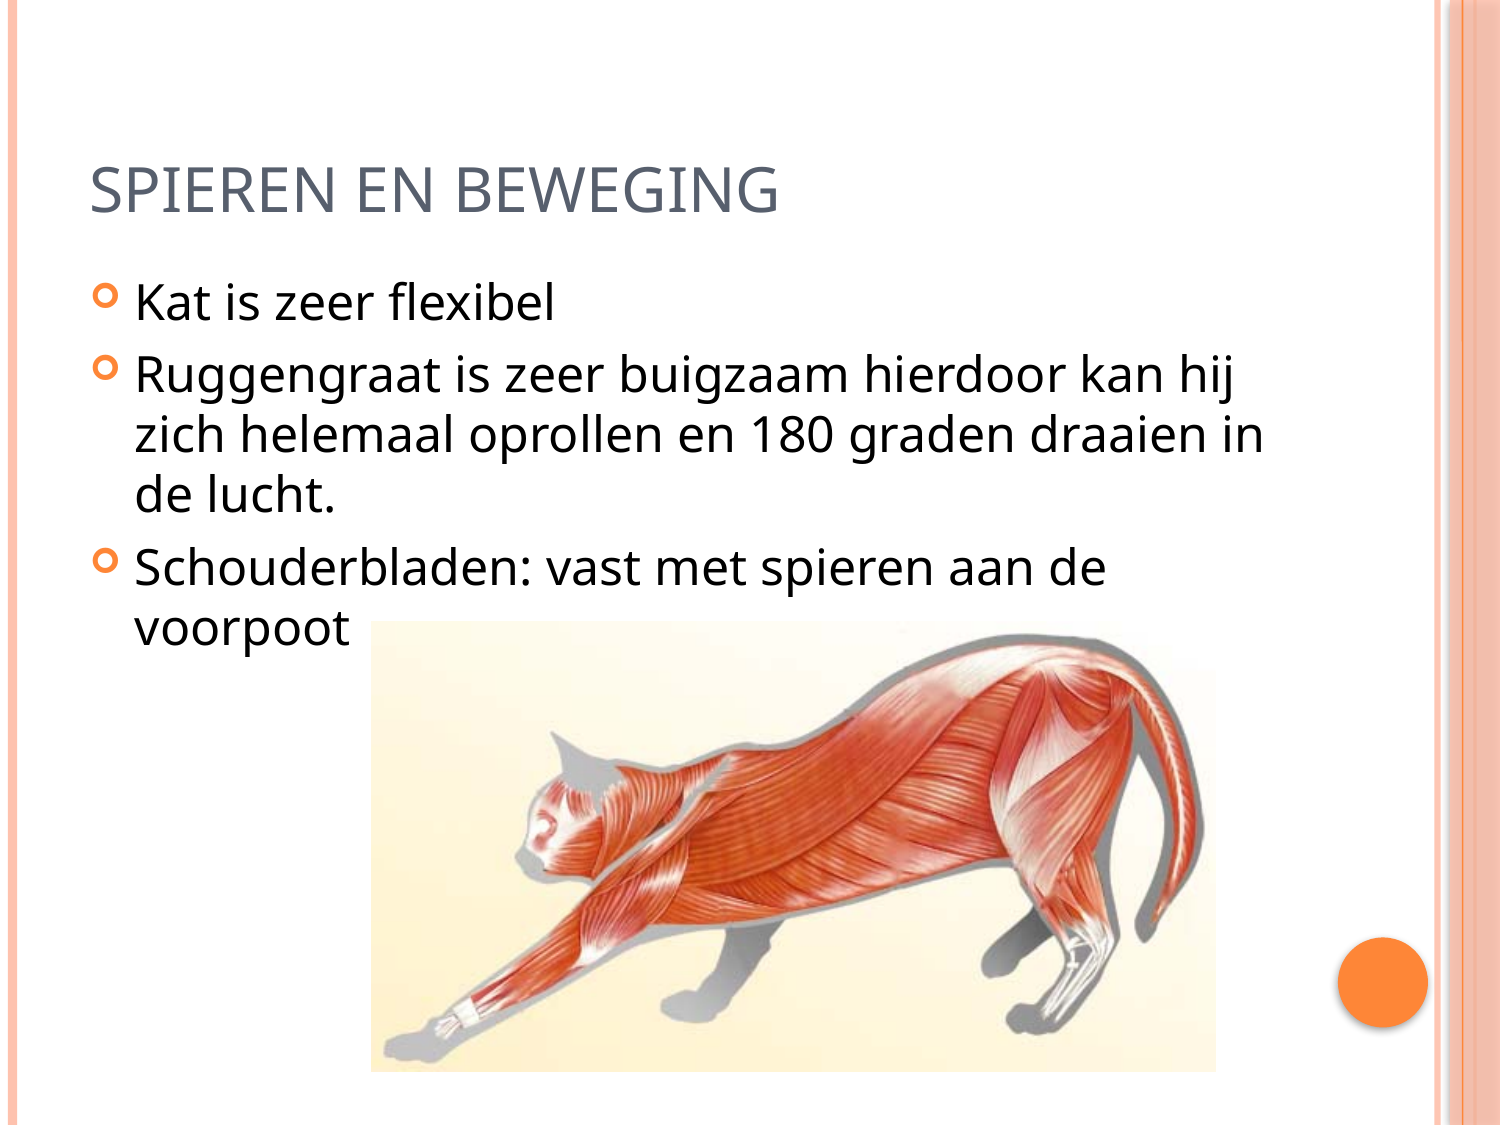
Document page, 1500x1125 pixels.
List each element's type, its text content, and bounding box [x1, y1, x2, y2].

picture [371, 620, 1217, 1072]
list Kat is zeer flexibel Ruggengraat is zeer buigzaam hierdoor kan hij zich helemaal oprollen en 180 graden draaien in de lucht. Schouderbladen: vast met spieren aan de voorpoot [75, 262, 1300, 1062]
title Spieren en beweging [75, 45, 1300, 233]
